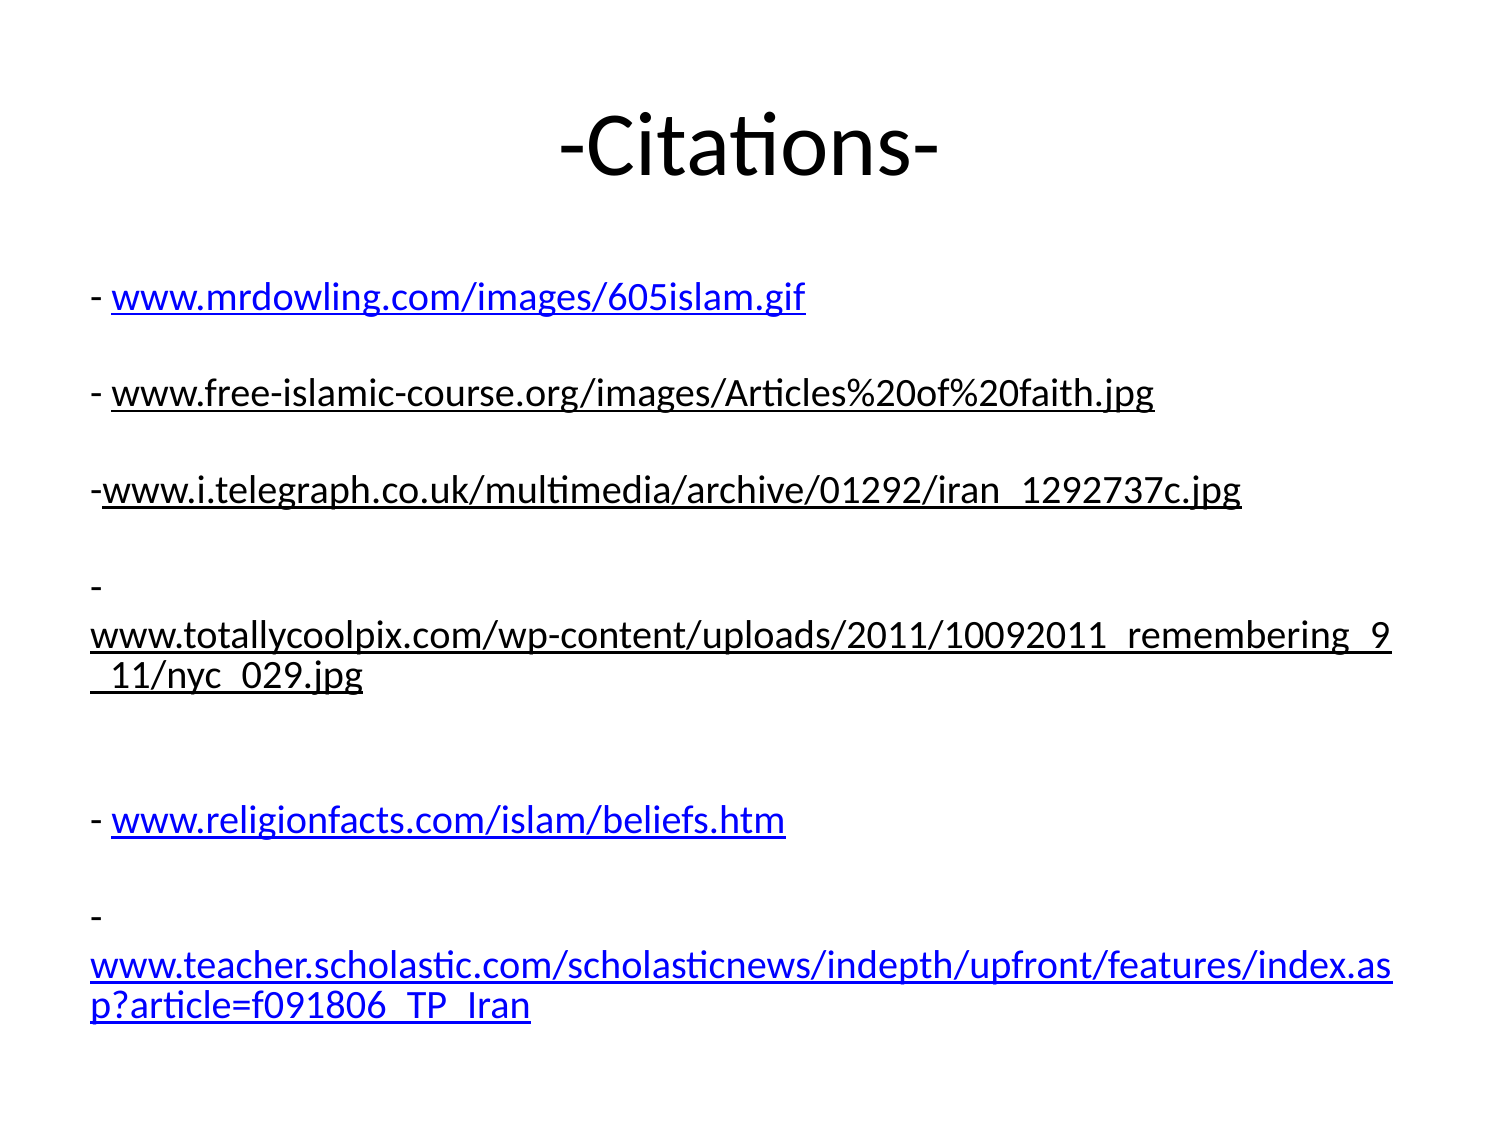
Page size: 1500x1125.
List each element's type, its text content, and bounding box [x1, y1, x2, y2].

title -Citations- [75, 45, 1425, 233]
list - www.mrdowling.com/images/605islam.gif - www.free-islamic-course.org/images/Articles%20of%20faith.jpg -www.i.telegraph.co.uk/multimedia/archive/01292/iran_1292737c.jpg - www.totallycoolpix.com/wp-content/uploads/2011/10092011_remembering_9_11/nyc_029.jpg - www.religionfacts.com/islam/beliefs.htm - www.teacher.scholastic.com/scholasticnews/indepth/upfront/features/index.asp?article=f091806_TP_Iran [75, 262, 1425, 1005]
